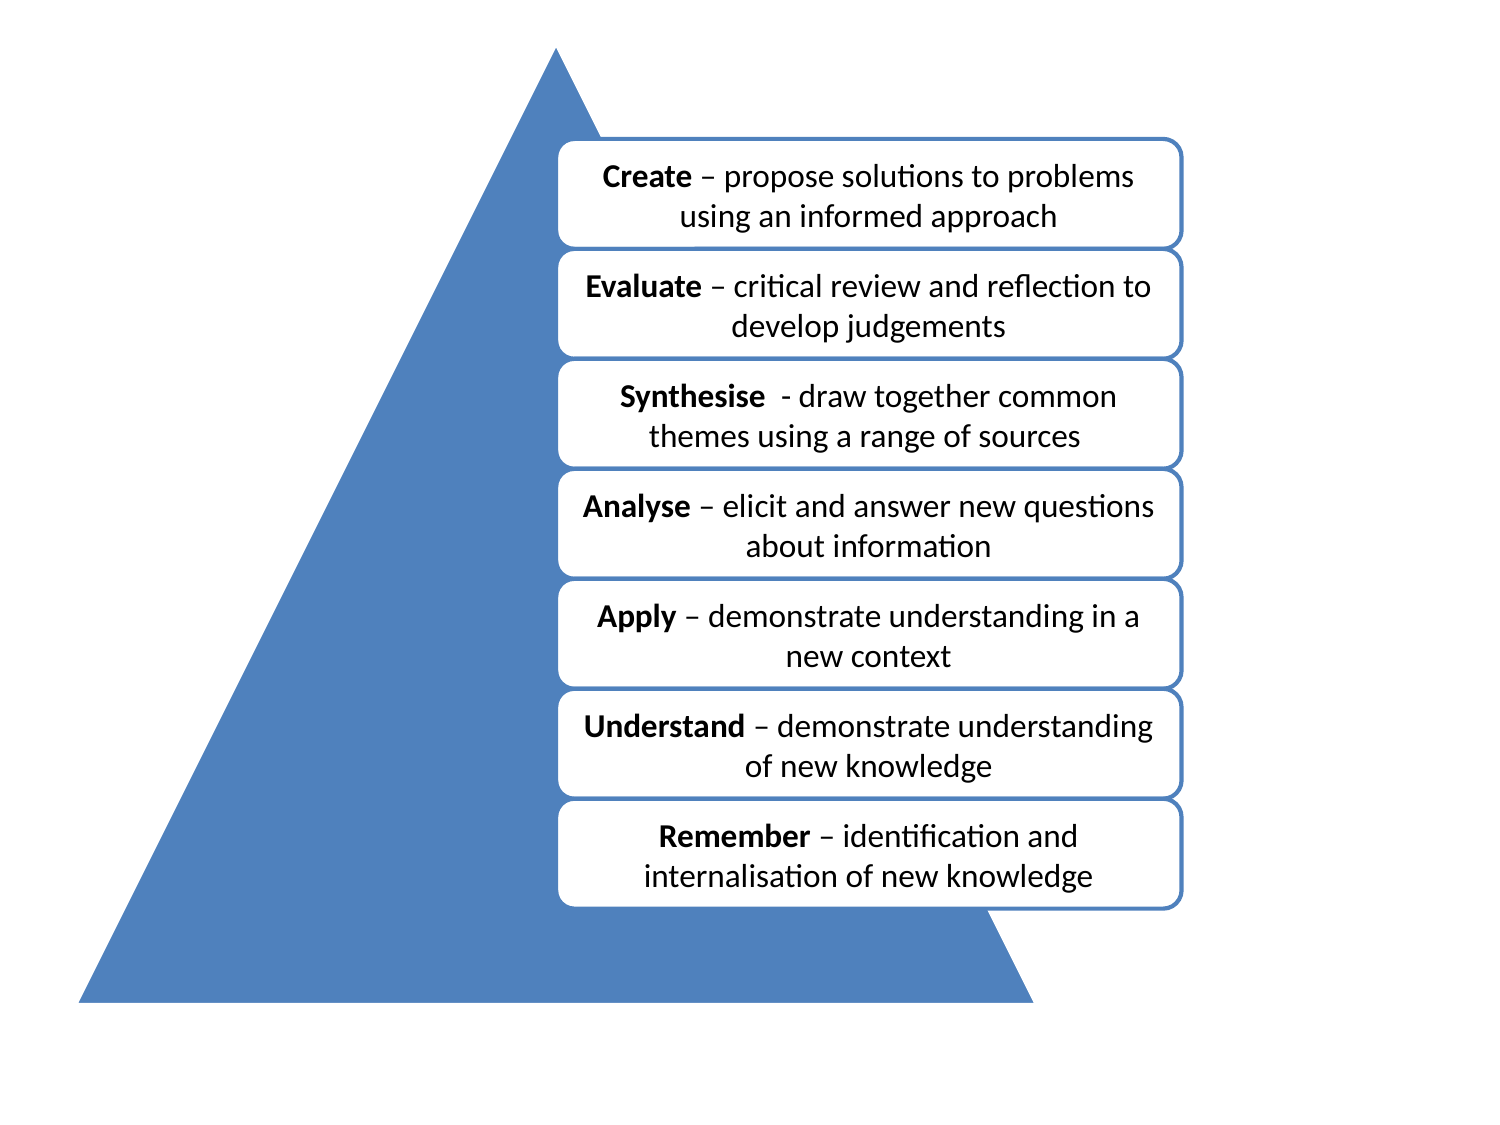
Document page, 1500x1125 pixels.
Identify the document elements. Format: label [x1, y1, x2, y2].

list [74, 42, 1426, 1006]
